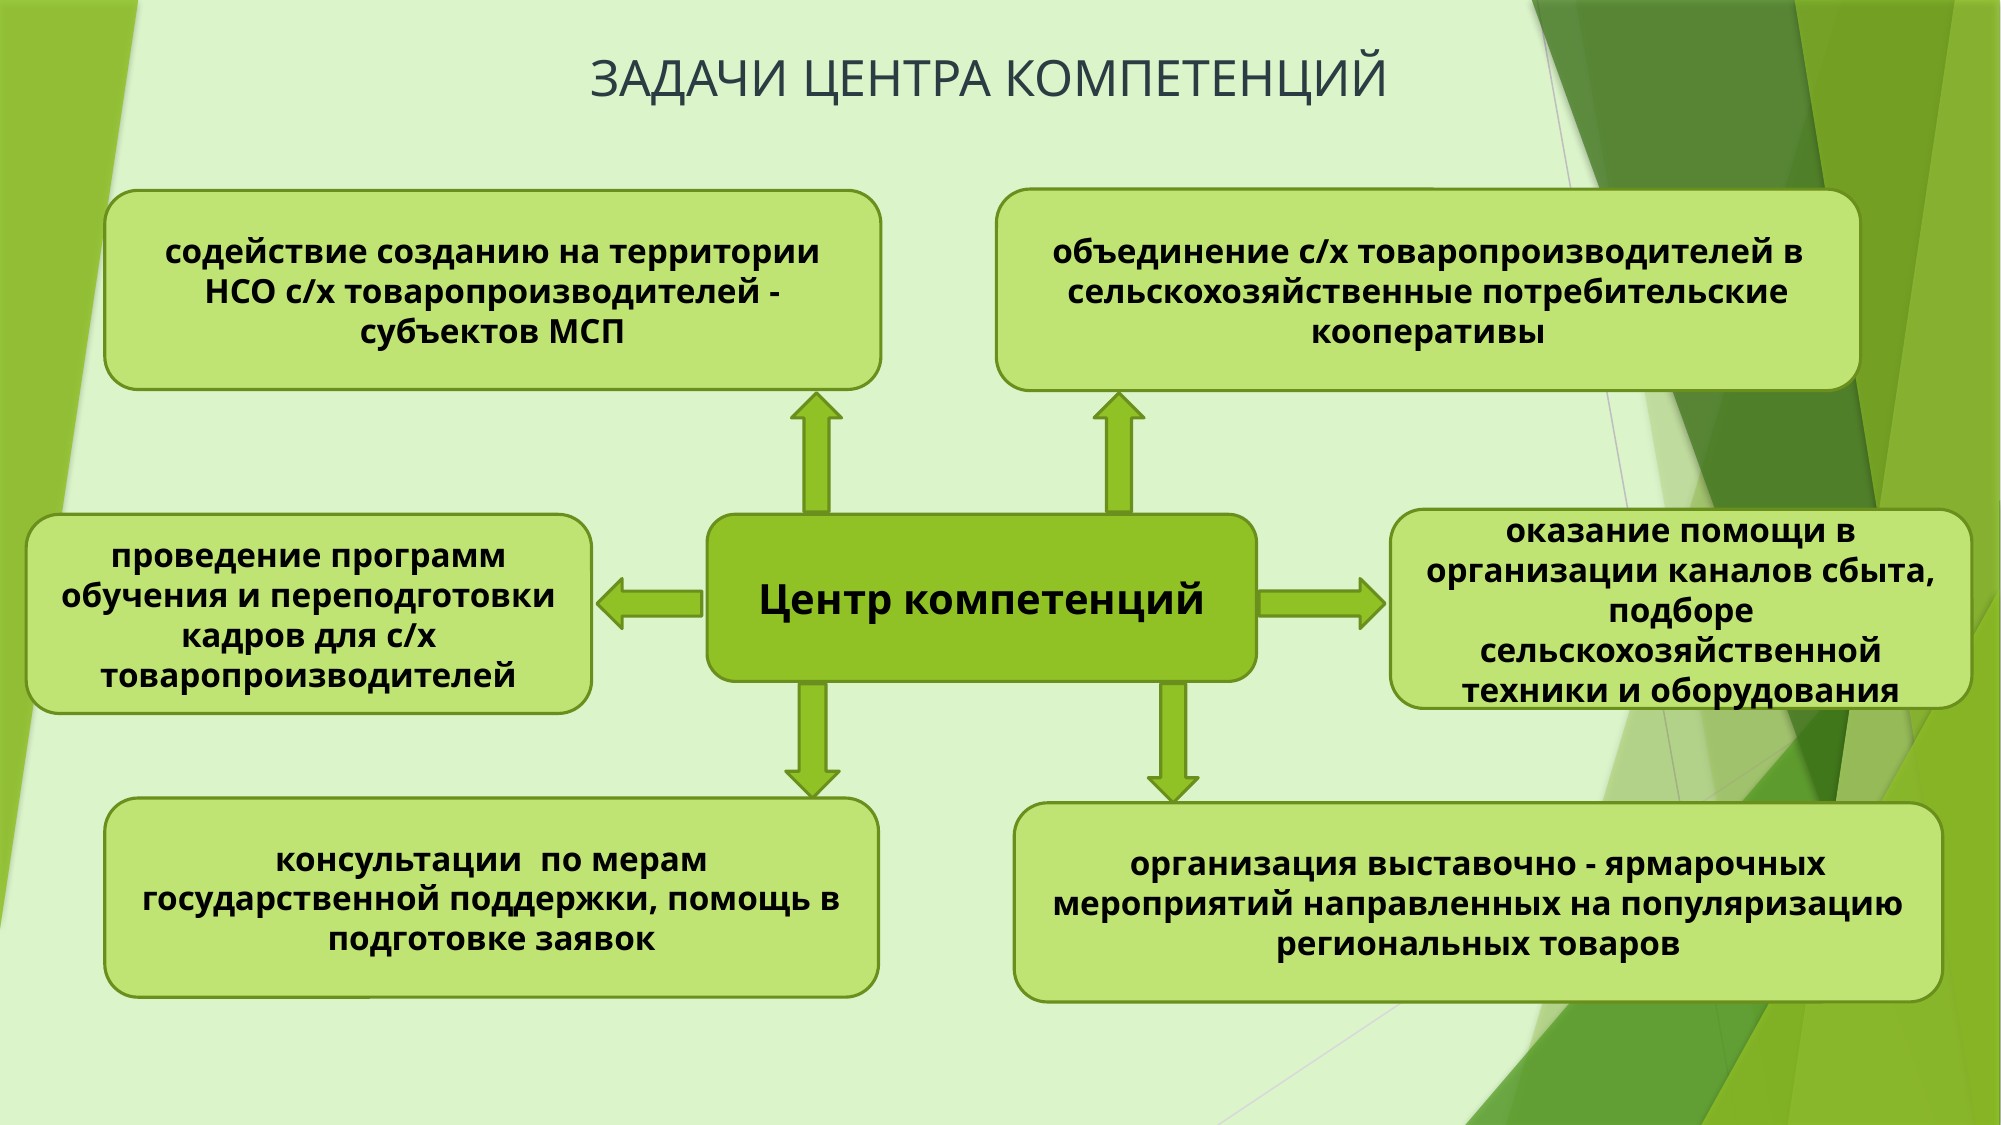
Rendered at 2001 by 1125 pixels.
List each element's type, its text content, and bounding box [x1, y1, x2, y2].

text_box Задачи Центра компетенций [331, 37, 1662, 115]
text_box организация выставочно - ярмарочных мероприятий направленных на популяризацию региональных товаров [1012, 801, 1945, 1004]
text_box [1146, 682, 1200, 801]
text_box [1257, 577, 1387, 631]
text_box Центр компетенций [705, 512, 1259, 683]
text_box объединение с/х товаропроизводителей в сельскохозяйственные потребительские кооперативы [994, 187, 1863, 393]
text_box [595, 577, 704, 631]
text_box консультации по мерам государственной поддержки, помощь в подготовке заявок [103, 796, 881, 999]
text_box проведение программ обучения и переподготовки кадров для с/х товаропроизводителей [24, 512, 594, 716]
text_box [784, 682, 841, 796]
text_box [790, 392, 843, 514]
text_box [1092, 393, 1146, 514]
text_box содействие созданию на территории НСО с/х товаропроизводителей - субъектов МСП [103, 188, 883, 392]
text_box оказание помощи в организации каналов сбыта, подборе сельскохозяйственной техники и оборудования [1388, 507, 1974, 710]
